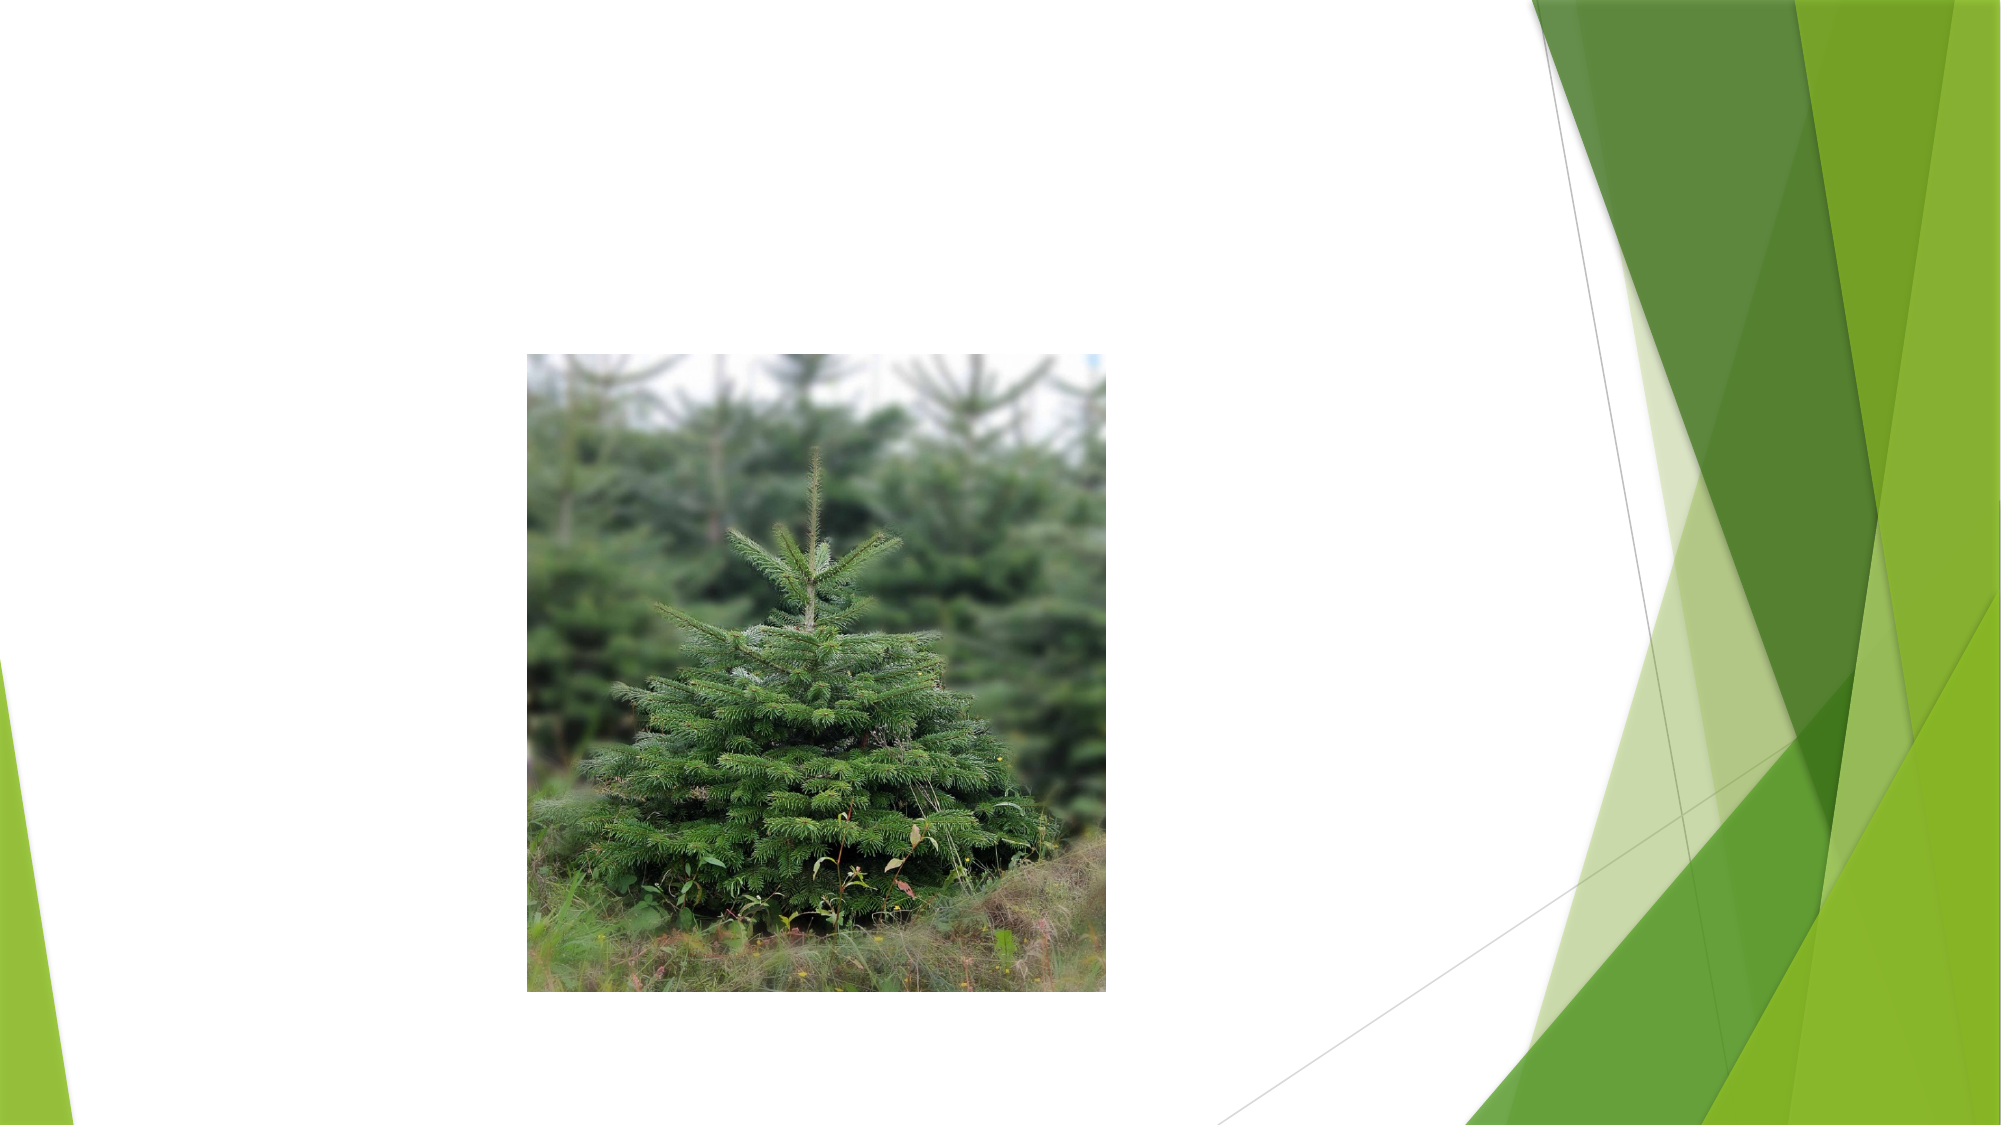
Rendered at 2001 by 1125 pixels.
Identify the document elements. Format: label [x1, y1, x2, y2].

list [526, 353, 1106, 992]
